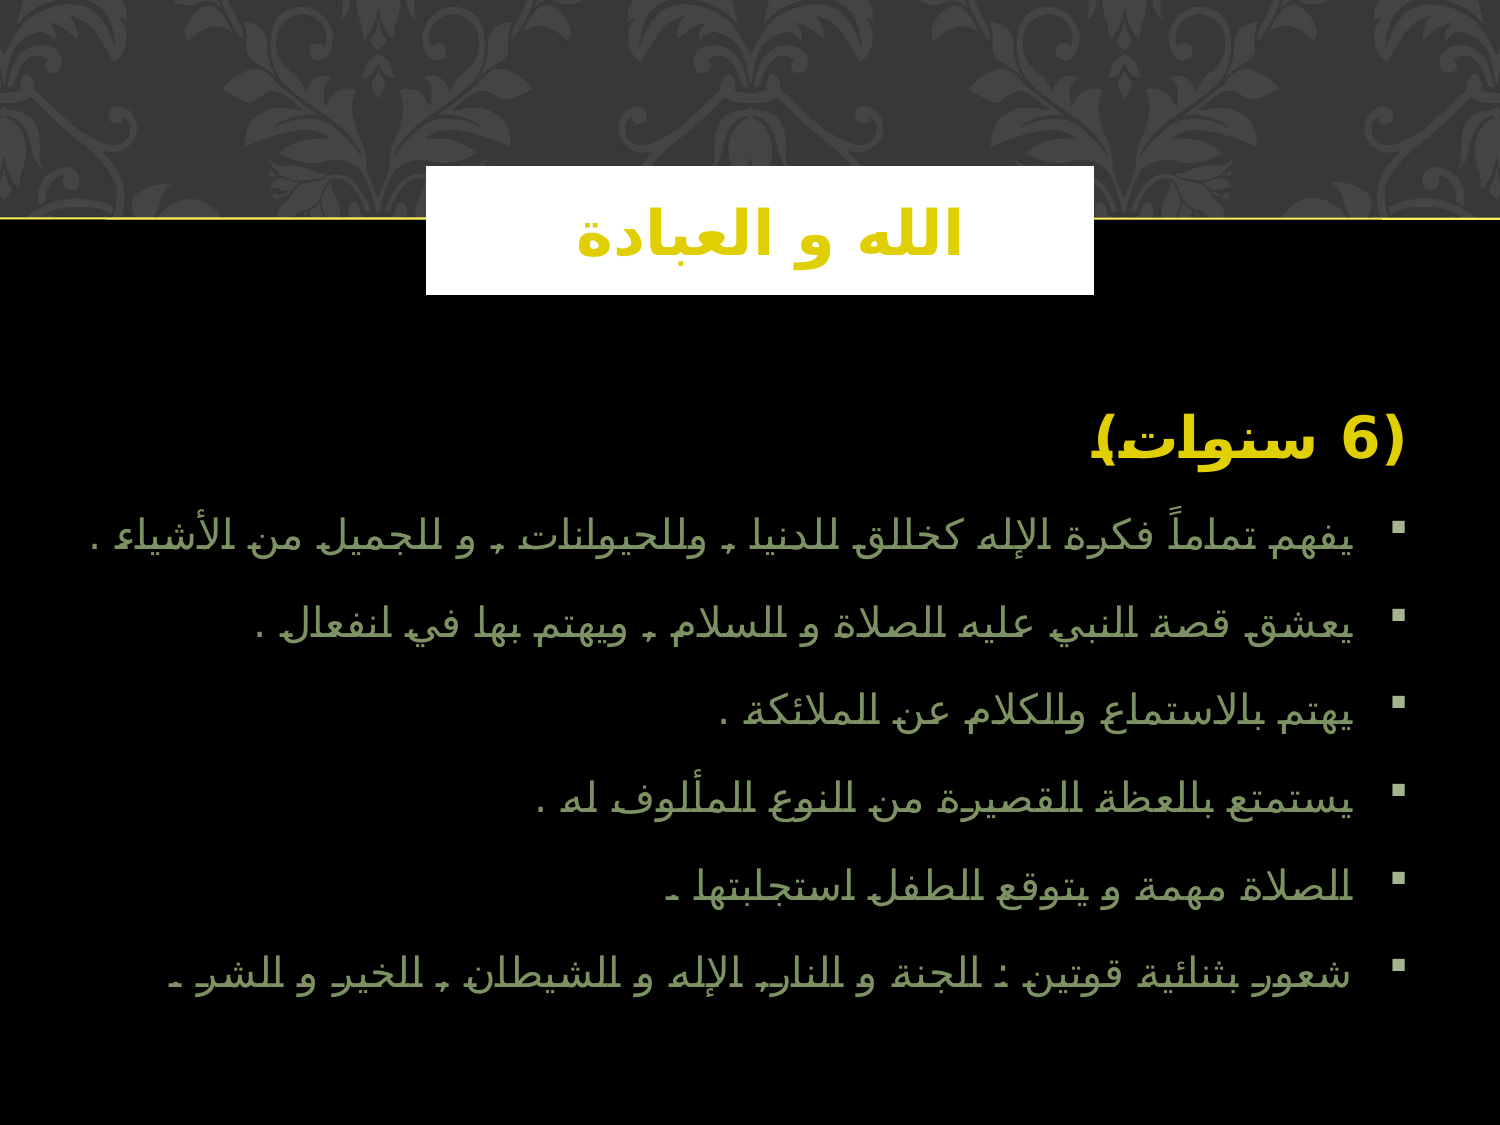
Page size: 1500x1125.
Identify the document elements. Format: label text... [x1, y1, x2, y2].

title الله و العبادة [426, 166, 1094, 295]
list (6 سنوات) يفهم تماماً فكرة الإله كخالق للدنيا , وللحيوانات , و للجميل من الأشياء . يعشق قصة النبي عليه الصلاة و السلام , ويهتم بها في انفعال . يهتم بالاستماع والكلام عن الملائكة . يستمتع بالعظة القصيرة من النوع المألوف له . الصلاة مهمة و يتوقع الطفل استجابتها . شعور بثنائية قوتين : الجنة و النار, الإله و الشيطان , الخير و الشر . [53, 326, 1424, 1035]
